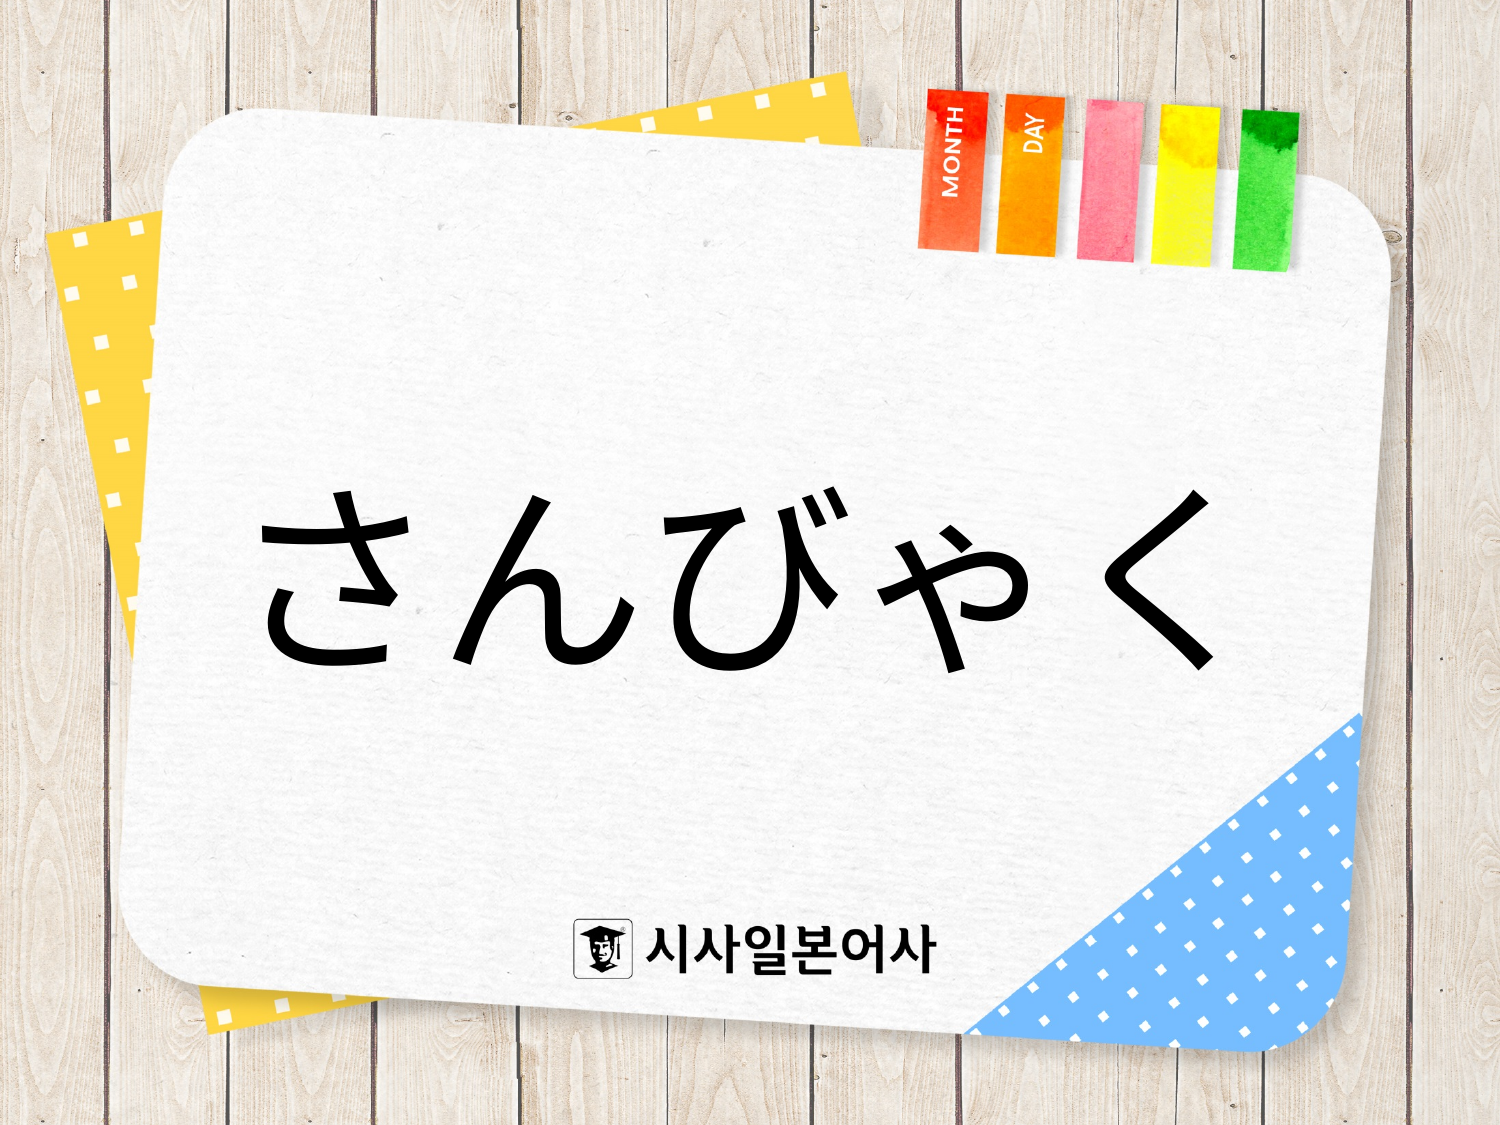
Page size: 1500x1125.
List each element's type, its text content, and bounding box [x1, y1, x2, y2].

picture [0, 0, 1500, 1125]
title さんびゃく [75, 338, 1425, 811]
